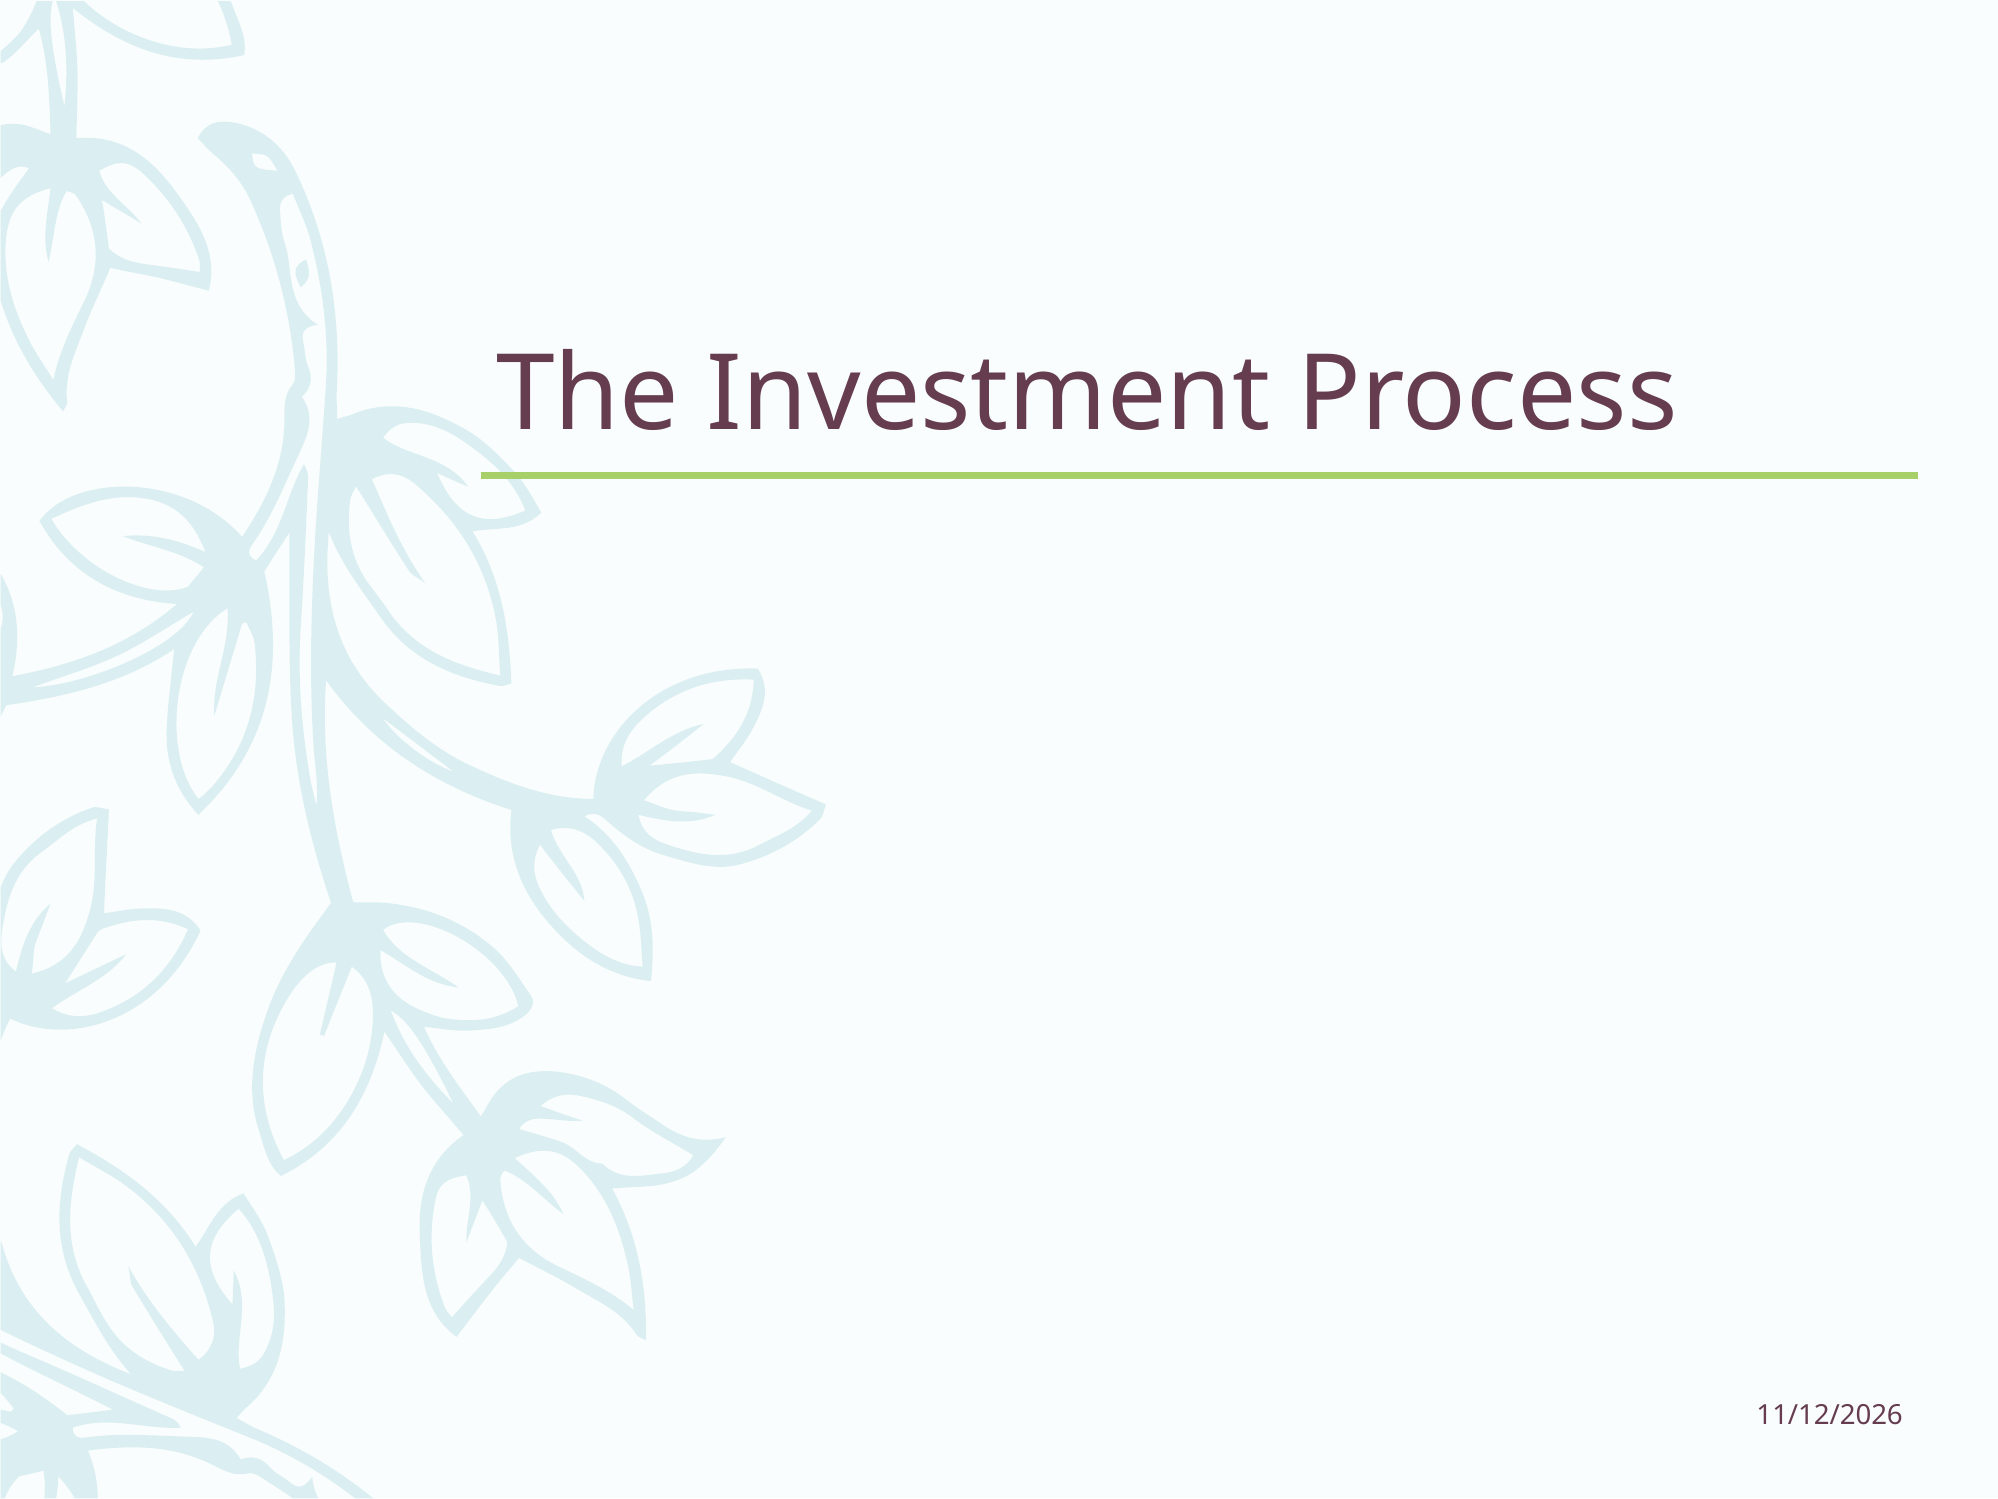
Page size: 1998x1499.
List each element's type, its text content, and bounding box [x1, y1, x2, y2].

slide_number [1468, 1375, 1918, 1456]
title The Investment Process [481, 322, 1940, 475]
